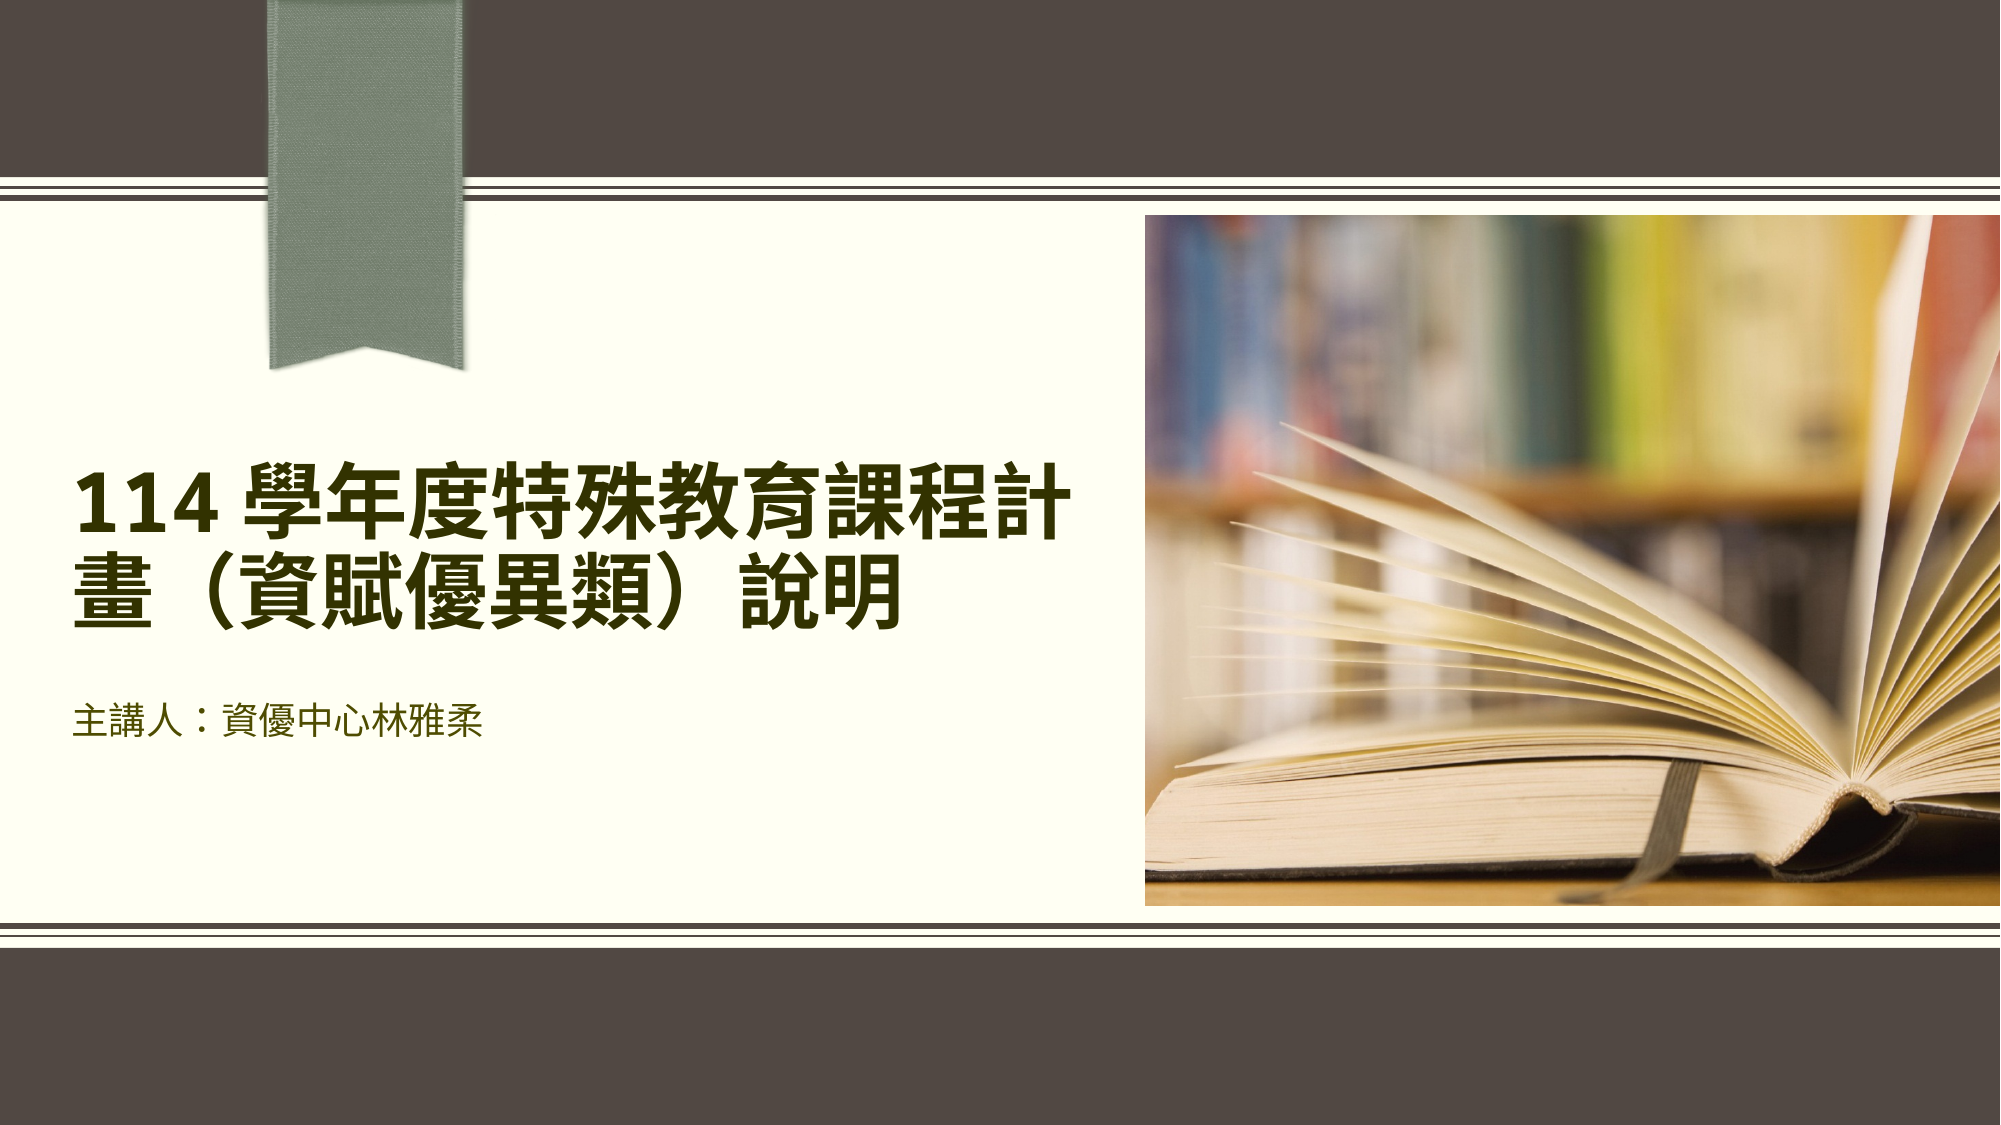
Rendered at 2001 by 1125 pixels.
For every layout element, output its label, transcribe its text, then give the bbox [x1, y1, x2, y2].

picture [1145, 214, 2000, 906]
title 114學年度特殊教育課程計畫（資賦優異類）說明 [71, 376, 1139, 725]
subtitle 主講人：資優中心林雅柔 [71, 694, 681, 755]
